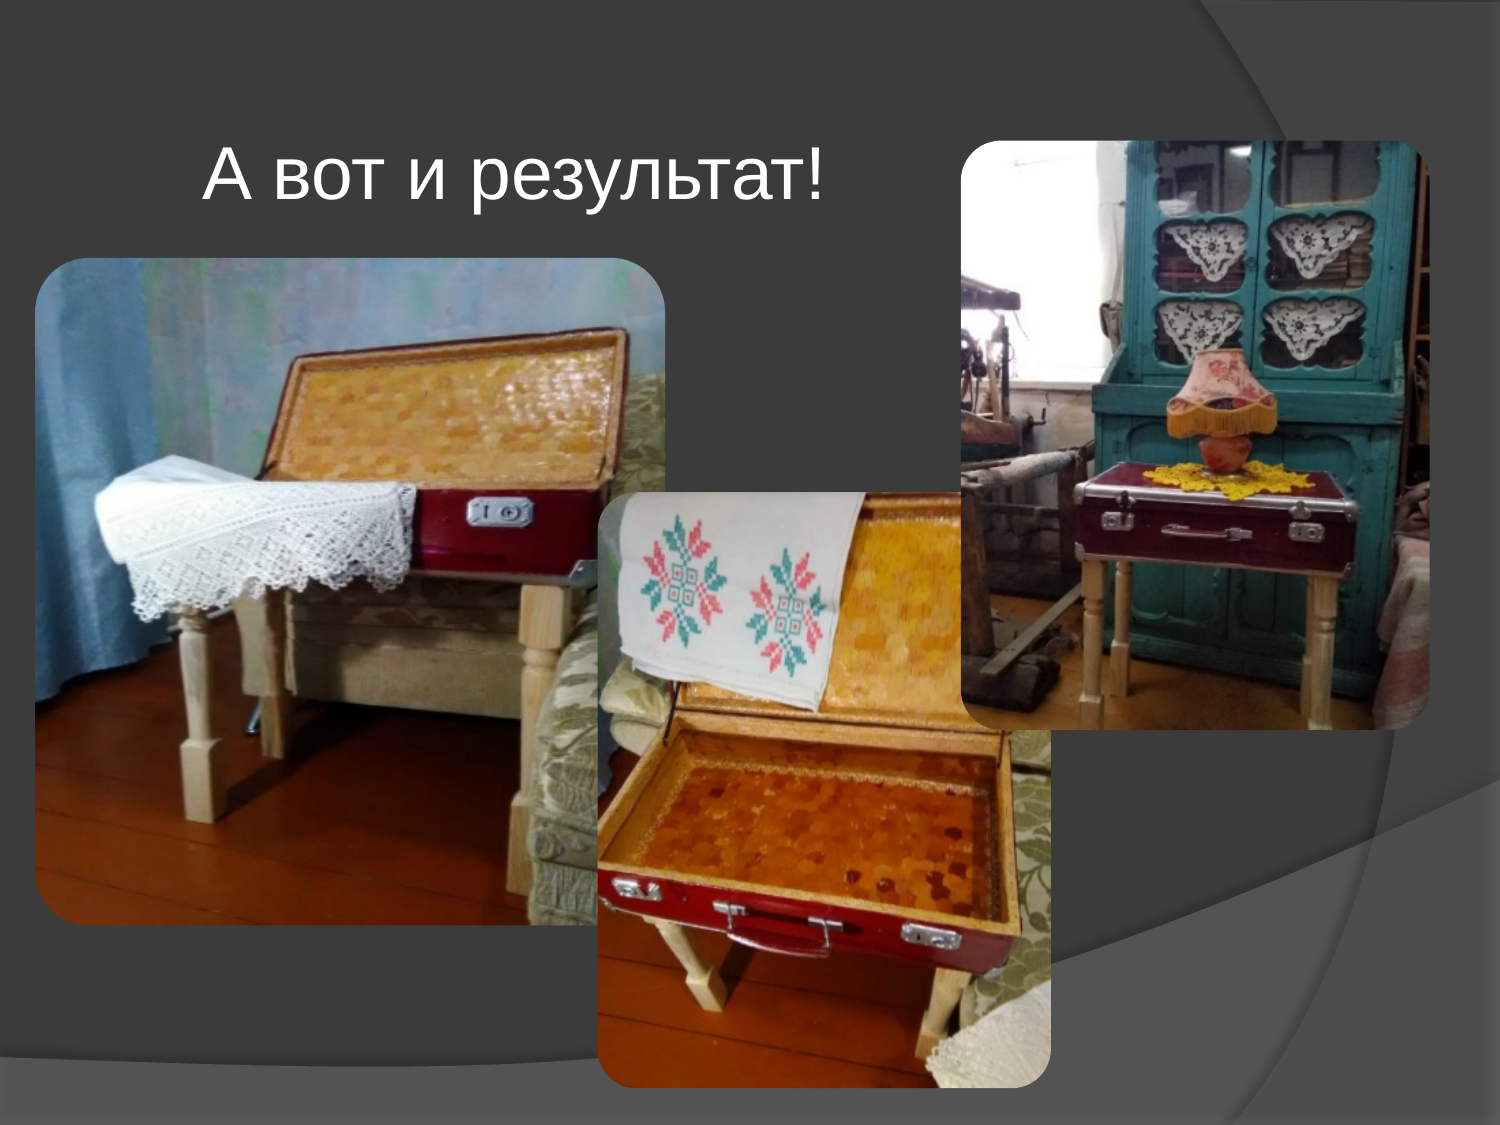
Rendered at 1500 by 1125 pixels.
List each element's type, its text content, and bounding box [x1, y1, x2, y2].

picture [597, 491, 1052, 1089]
picture [960, 140, 1430, 731]
picture [34, 257, 666, 926]
text_box А вот и результат! [187, 117, 879, 222]
